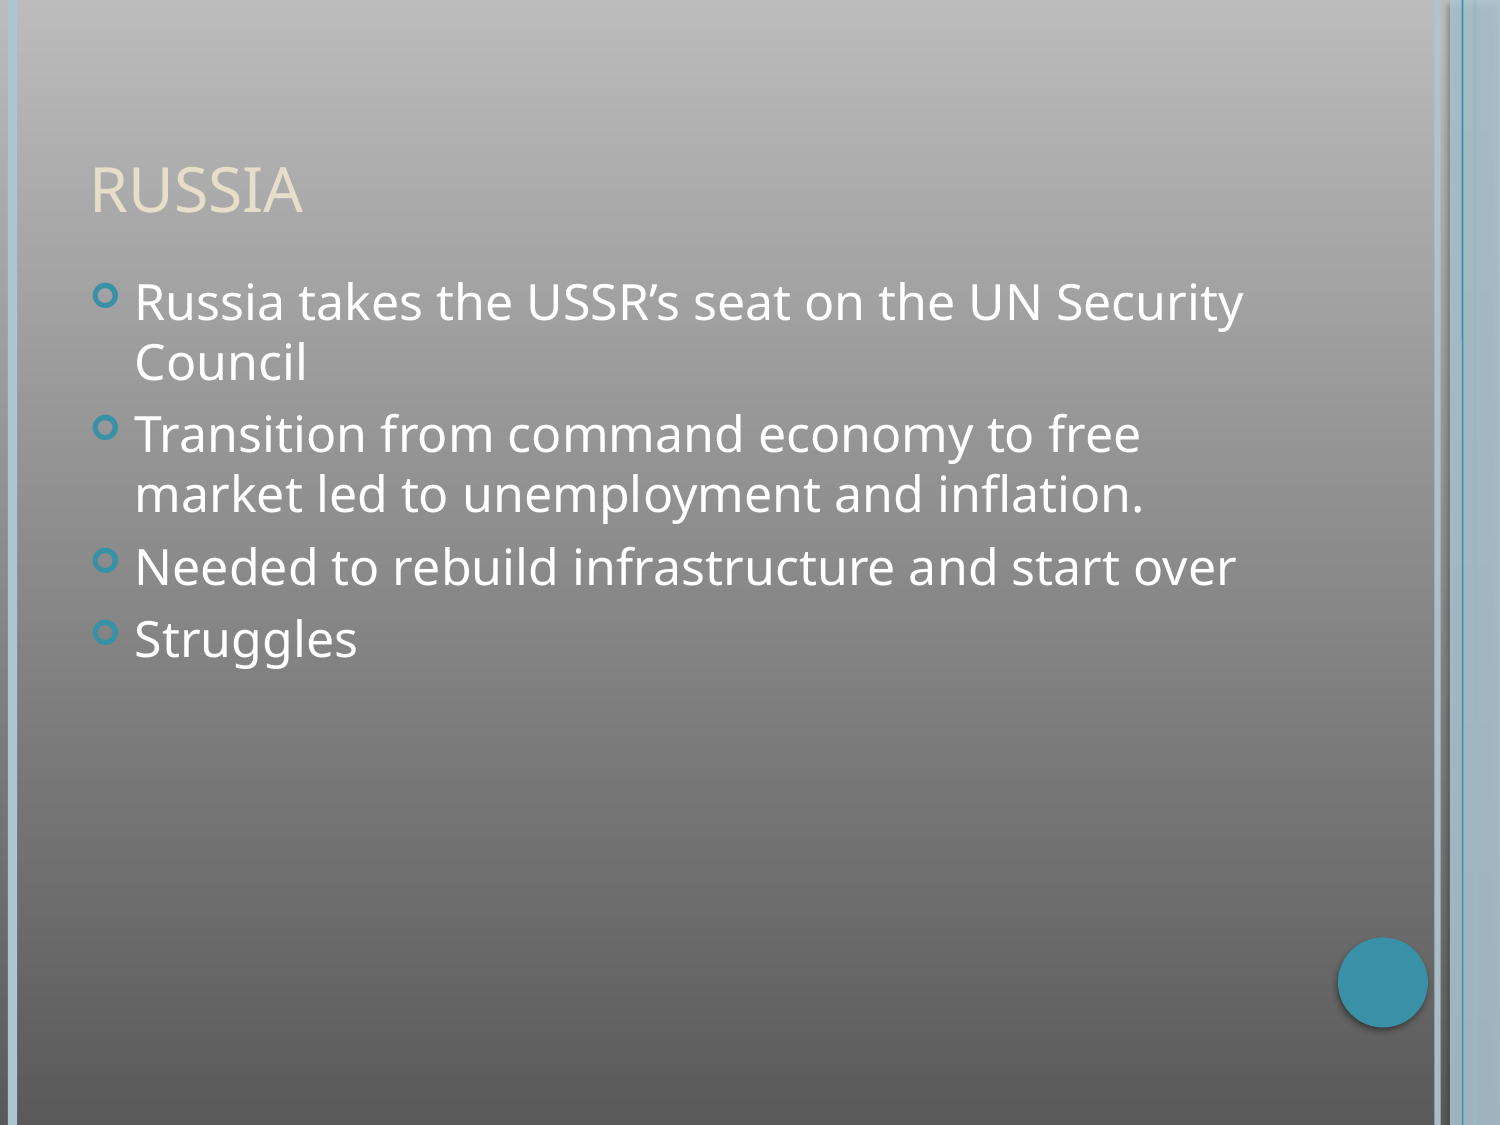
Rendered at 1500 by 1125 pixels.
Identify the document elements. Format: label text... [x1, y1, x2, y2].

list Russia takes the USSR’s seat on the UN Security Council Transition from command economy to free market led to unemployment and inflation. Needed to rebuild infrastructure and start over Struggles [75, 262, 1300, 1062]
title Russia [75, 45, 1300, 233]
